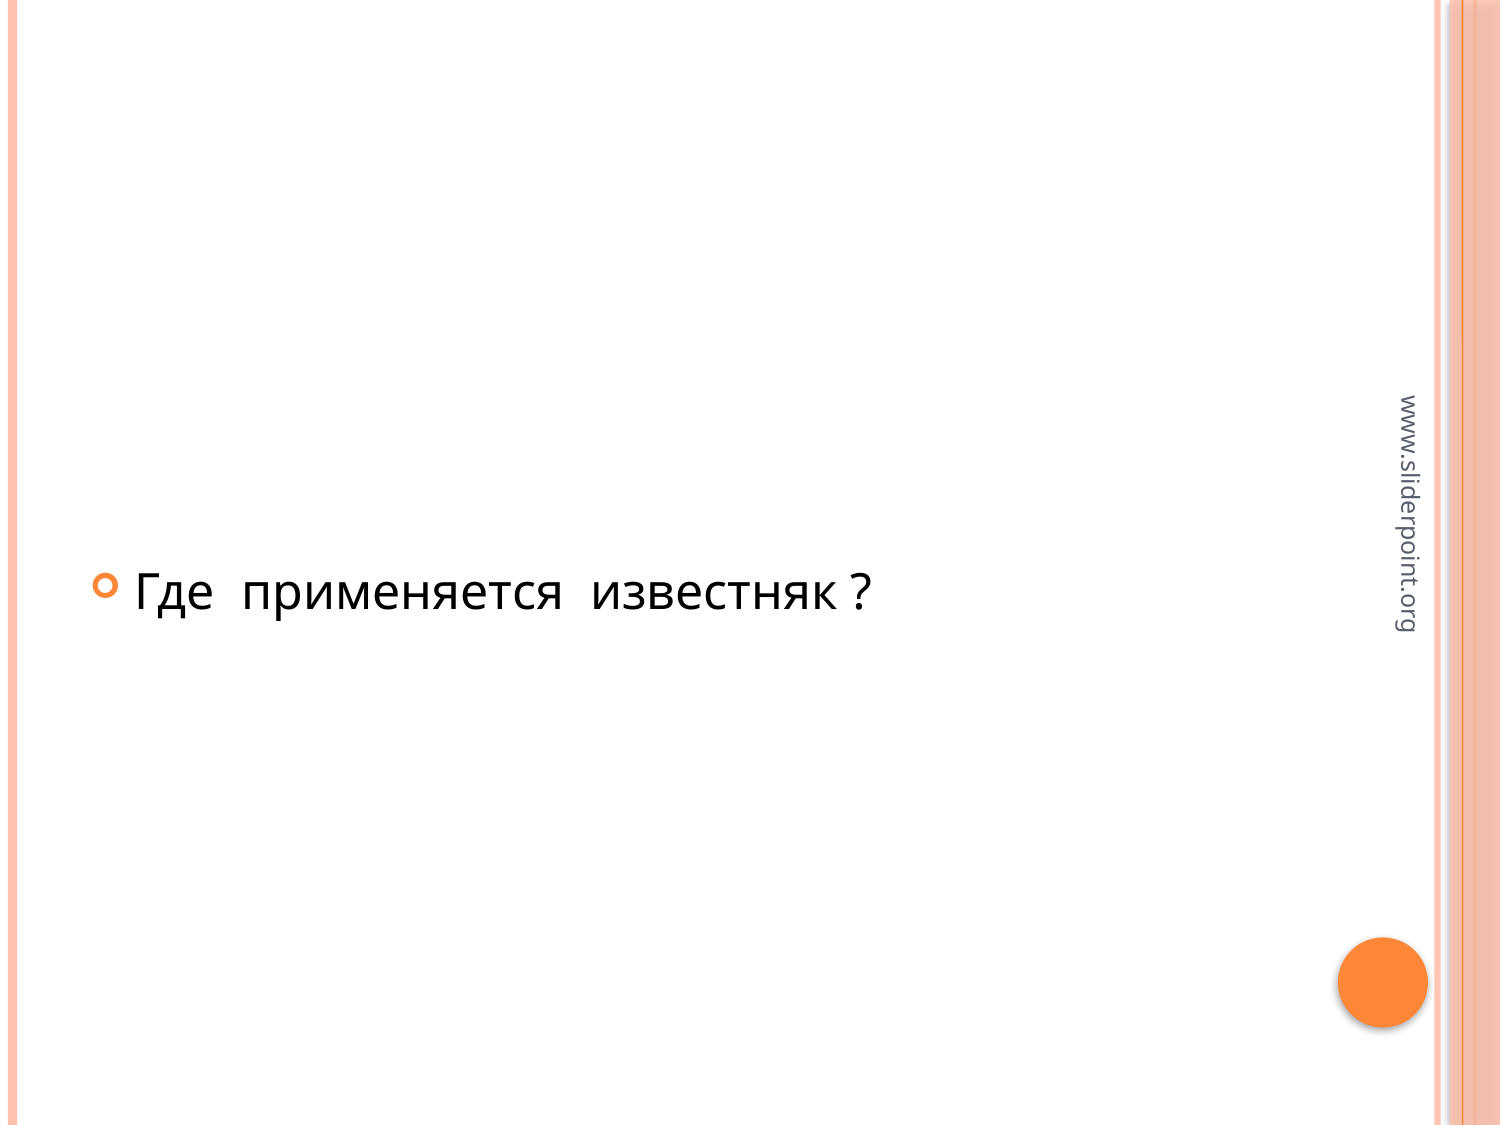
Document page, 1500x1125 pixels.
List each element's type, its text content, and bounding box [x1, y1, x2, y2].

footer www.sliderpoint.org [1379, 380, 1440, 906]
list Где применяется известняк ? [75, 262, 1300, 1062]
